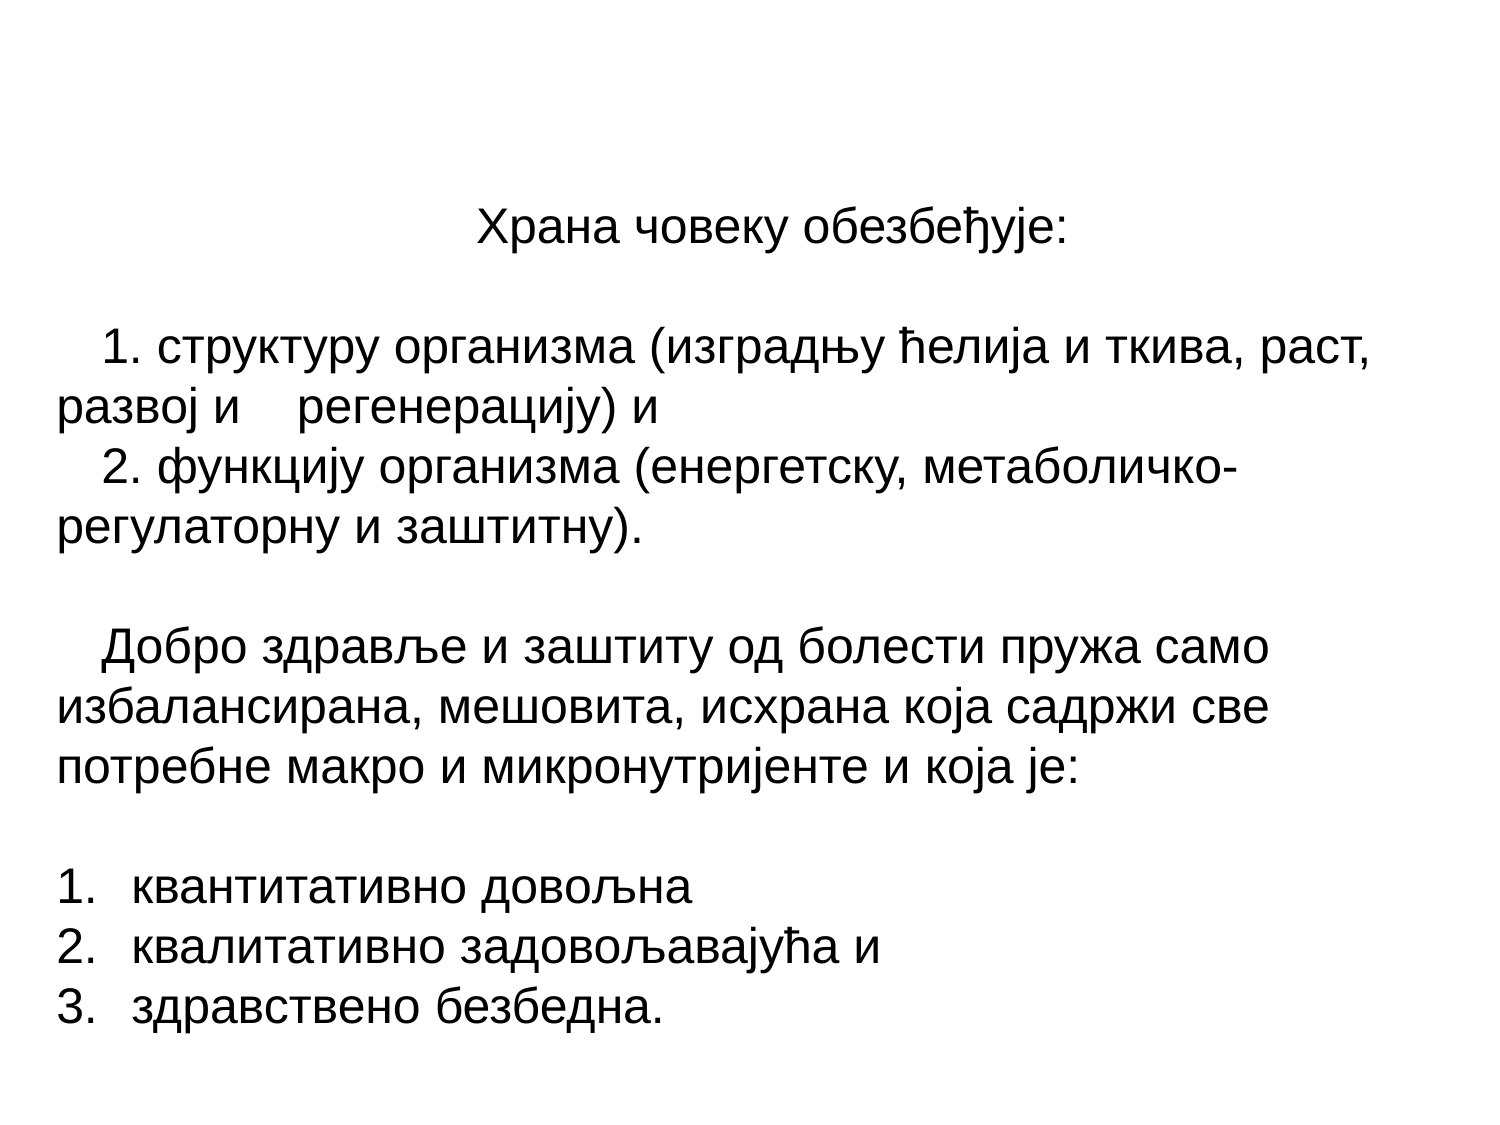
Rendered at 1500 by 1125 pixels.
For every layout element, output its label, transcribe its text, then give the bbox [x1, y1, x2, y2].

text_box Храна човеку обезбеђује: 1. структуру организма (изградњу ћелија и ткива, раст, развој и регенерацију) и 2. функцију организма (енергетску, метаболичко-регулаторну и заштитну). Добро здравље и заштиту од болести пружа само избалансирана, мешовита, исхрана која садржи све потребне макро и микронутријенте и која је: квантитативно довољна квалитативно задовољавајућа и здравствено безбедна. [41, 66, 1459, 1102]
